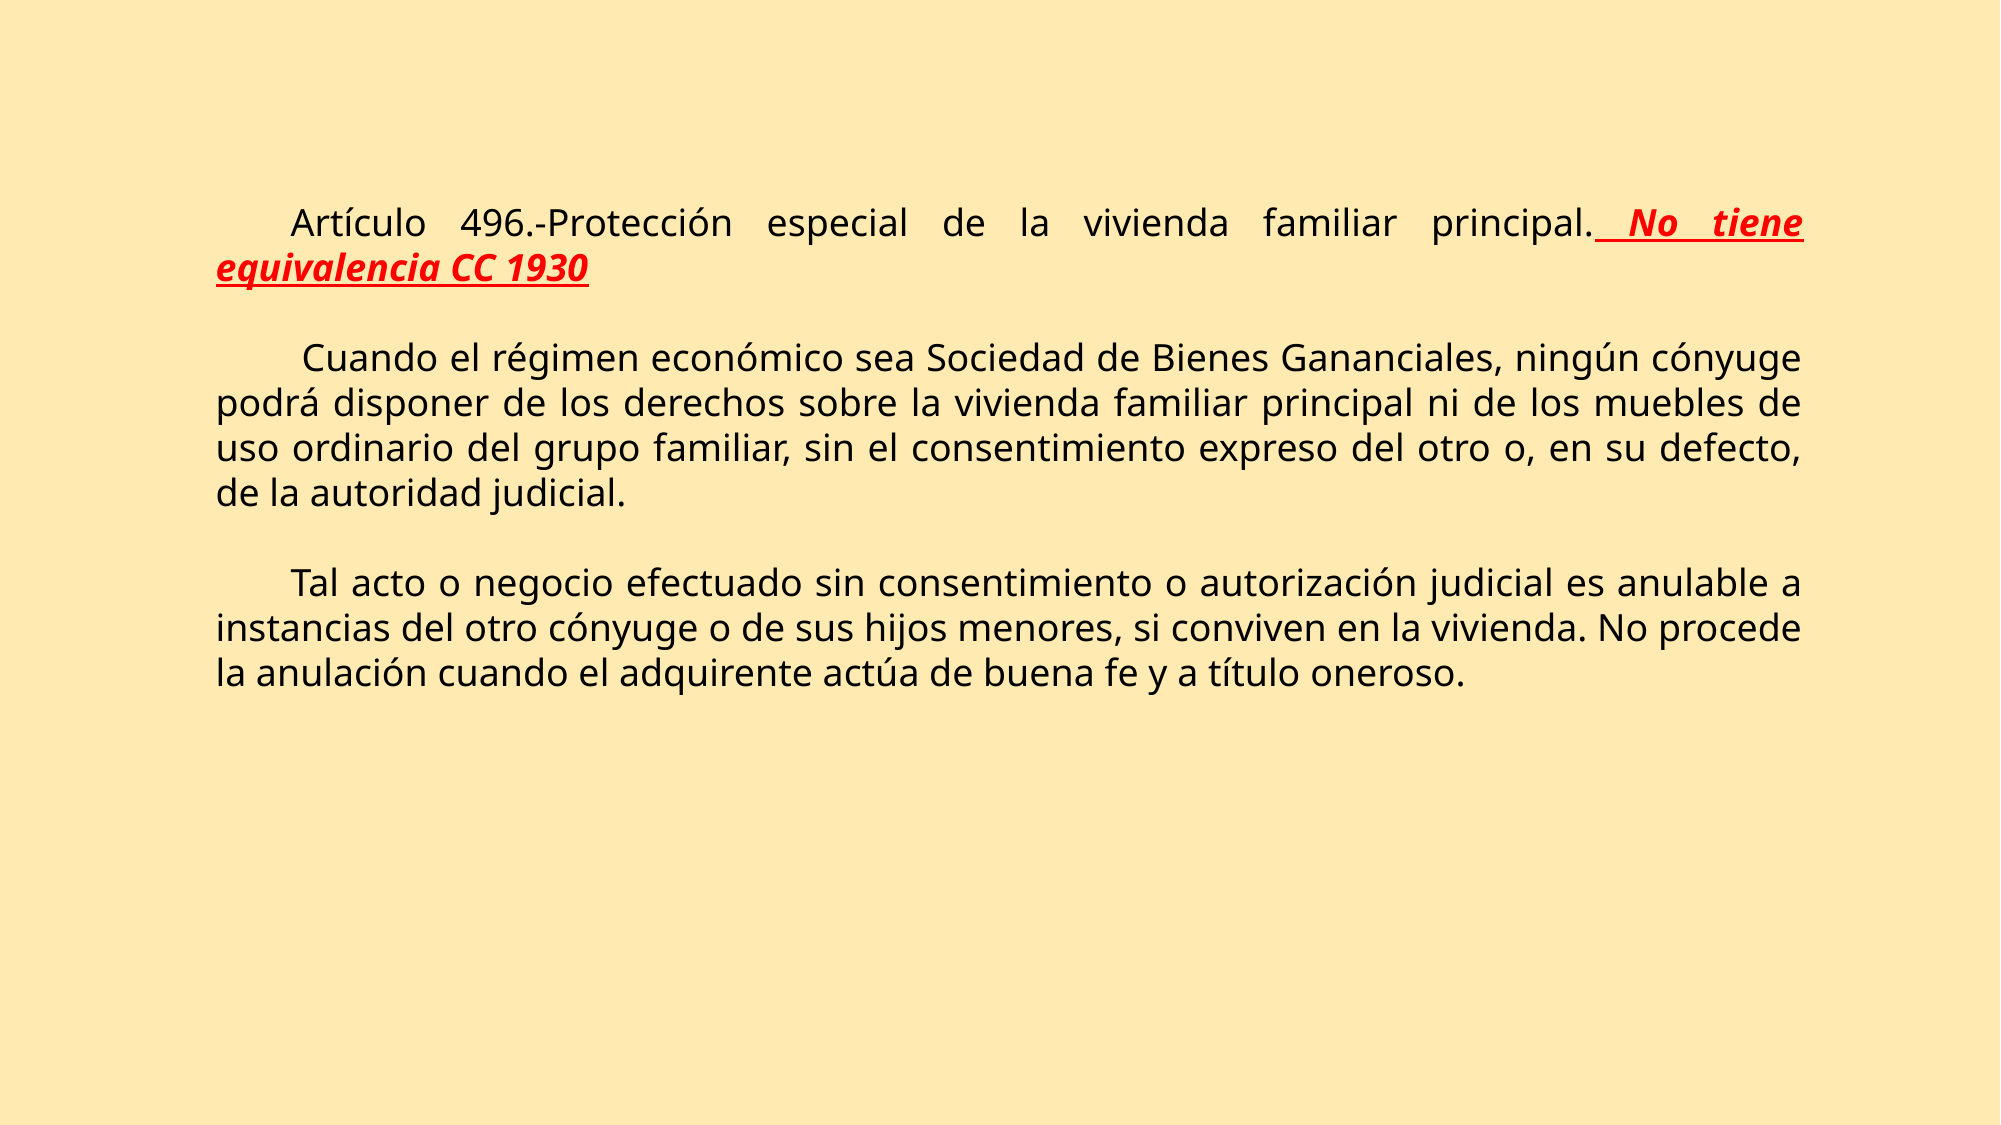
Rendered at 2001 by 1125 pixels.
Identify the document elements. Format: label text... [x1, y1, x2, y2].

text_box Artículo 496.-Protección especial de la vivienda familiar principal. No tiene equivalencia CC 1930 Cuando el régimen económico sea Sociedad de Bienes Gananciales, ningún cónyuge podrá disponer de los derechos sobre la vivienda familiar principal ni de los muebles de uso ordinario del grupo familiar, sin el consentimiento expreso del otro o, en su defecto, de la autoridad judicial. Tal acto o negocio efectuado sin consentimiento o autorización judicial es anulable a instancias del otro cónyuge o de sus hijos menores, si conviven en la vivienda. No procede la anulación cuando el adquirente actúa de buena fe y a título oneroso. [200, 191, 1819, 747]
